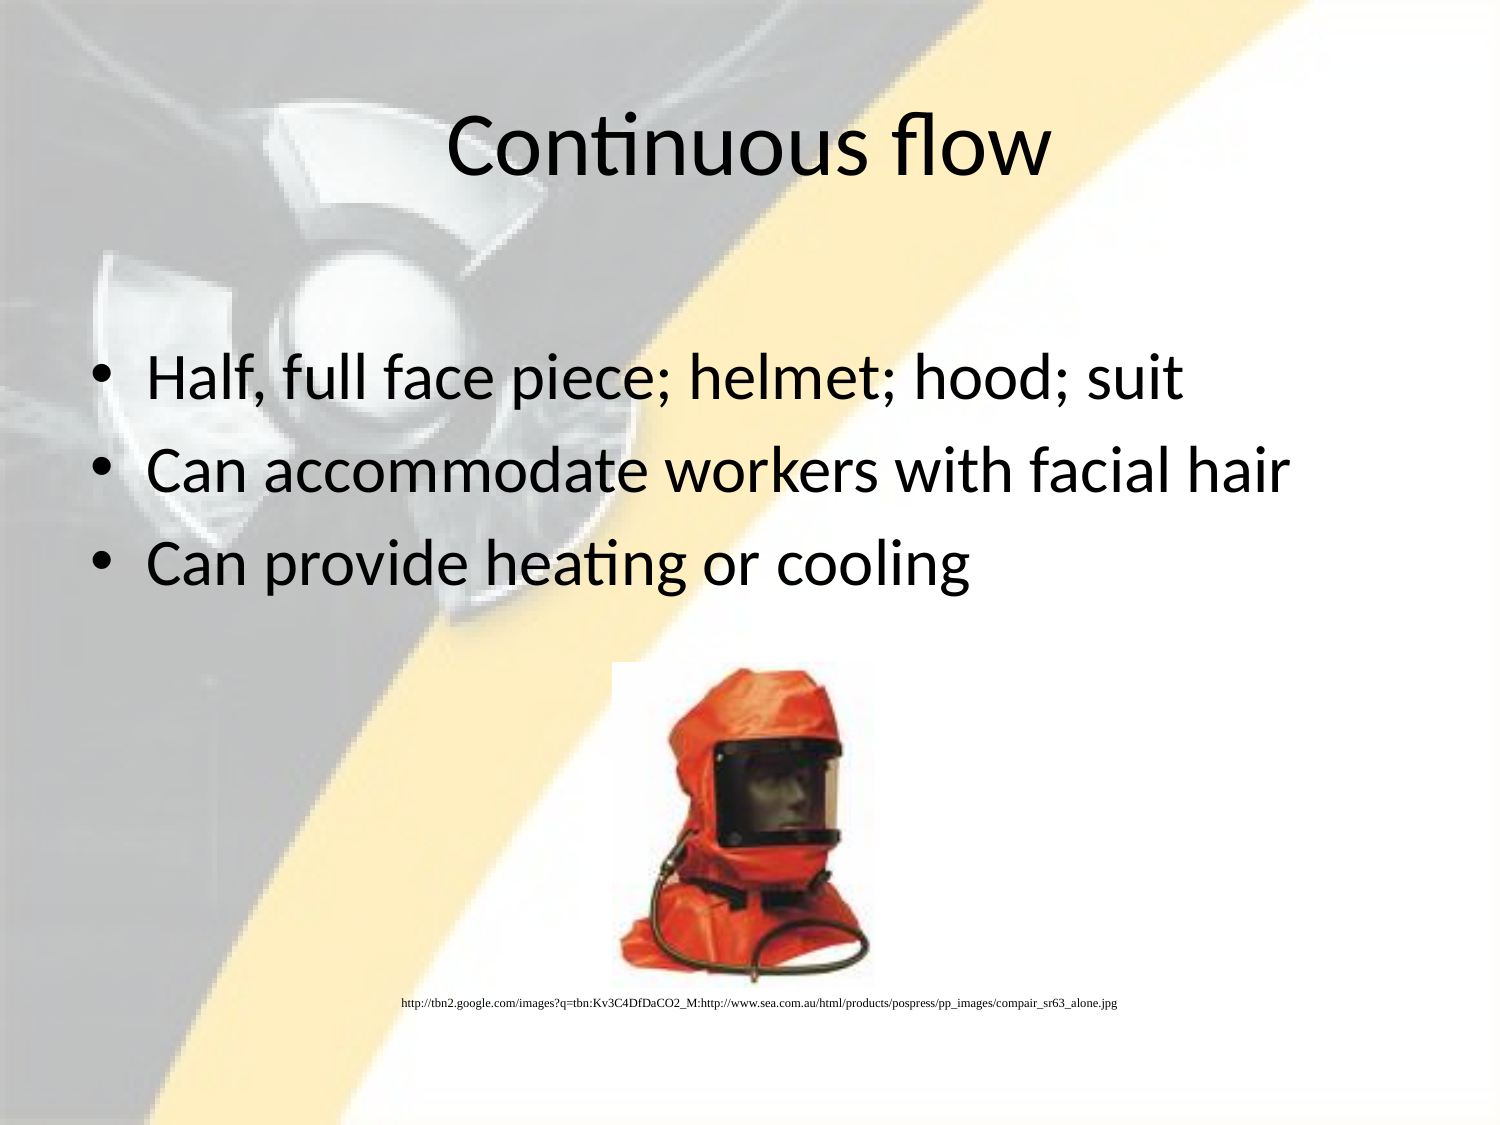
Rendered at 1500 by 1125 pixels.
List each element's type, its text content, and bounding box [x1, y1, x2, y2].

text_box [387, 662, 1132, 1018]
title Continuous flow [75, 45, 1425, 233]
list Half, full face piece; helmet; hood; suit Can accommodate workers with facial hair Can provide heating or cooling [75, 324, 1413, 1000]
